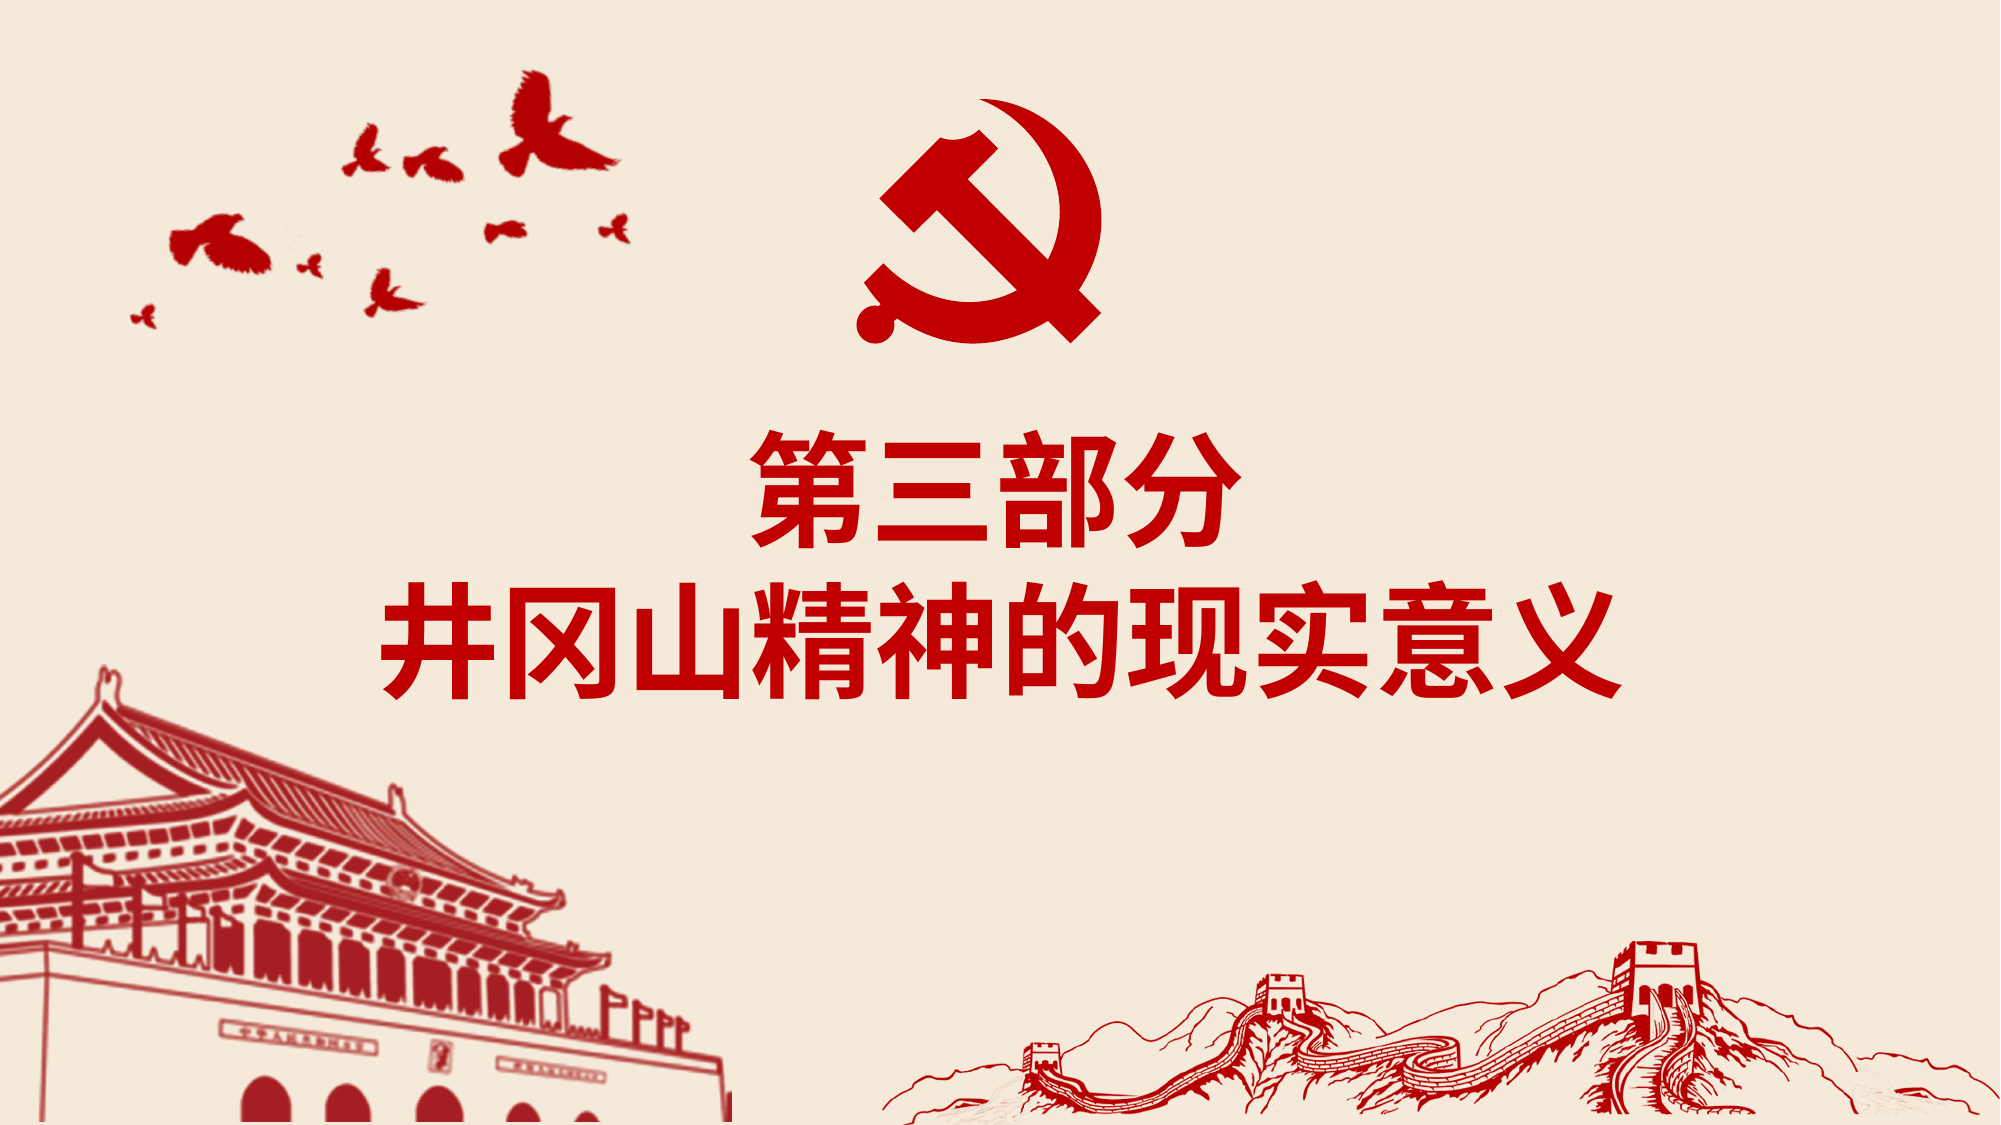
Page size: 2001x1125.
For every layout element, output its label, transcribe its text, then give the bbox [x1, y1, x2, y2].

picture [98, 54, 644, 366]
text_box [856, 99, 1102, 344]
picture [882, 941, 2000, 1125]
text_box 井冈山精神的现实意义 [361, 556, 1641, 722]
text_box 第三部分 [730, 404, 1261, 556]
picture [0, 664, 732, 1122]
